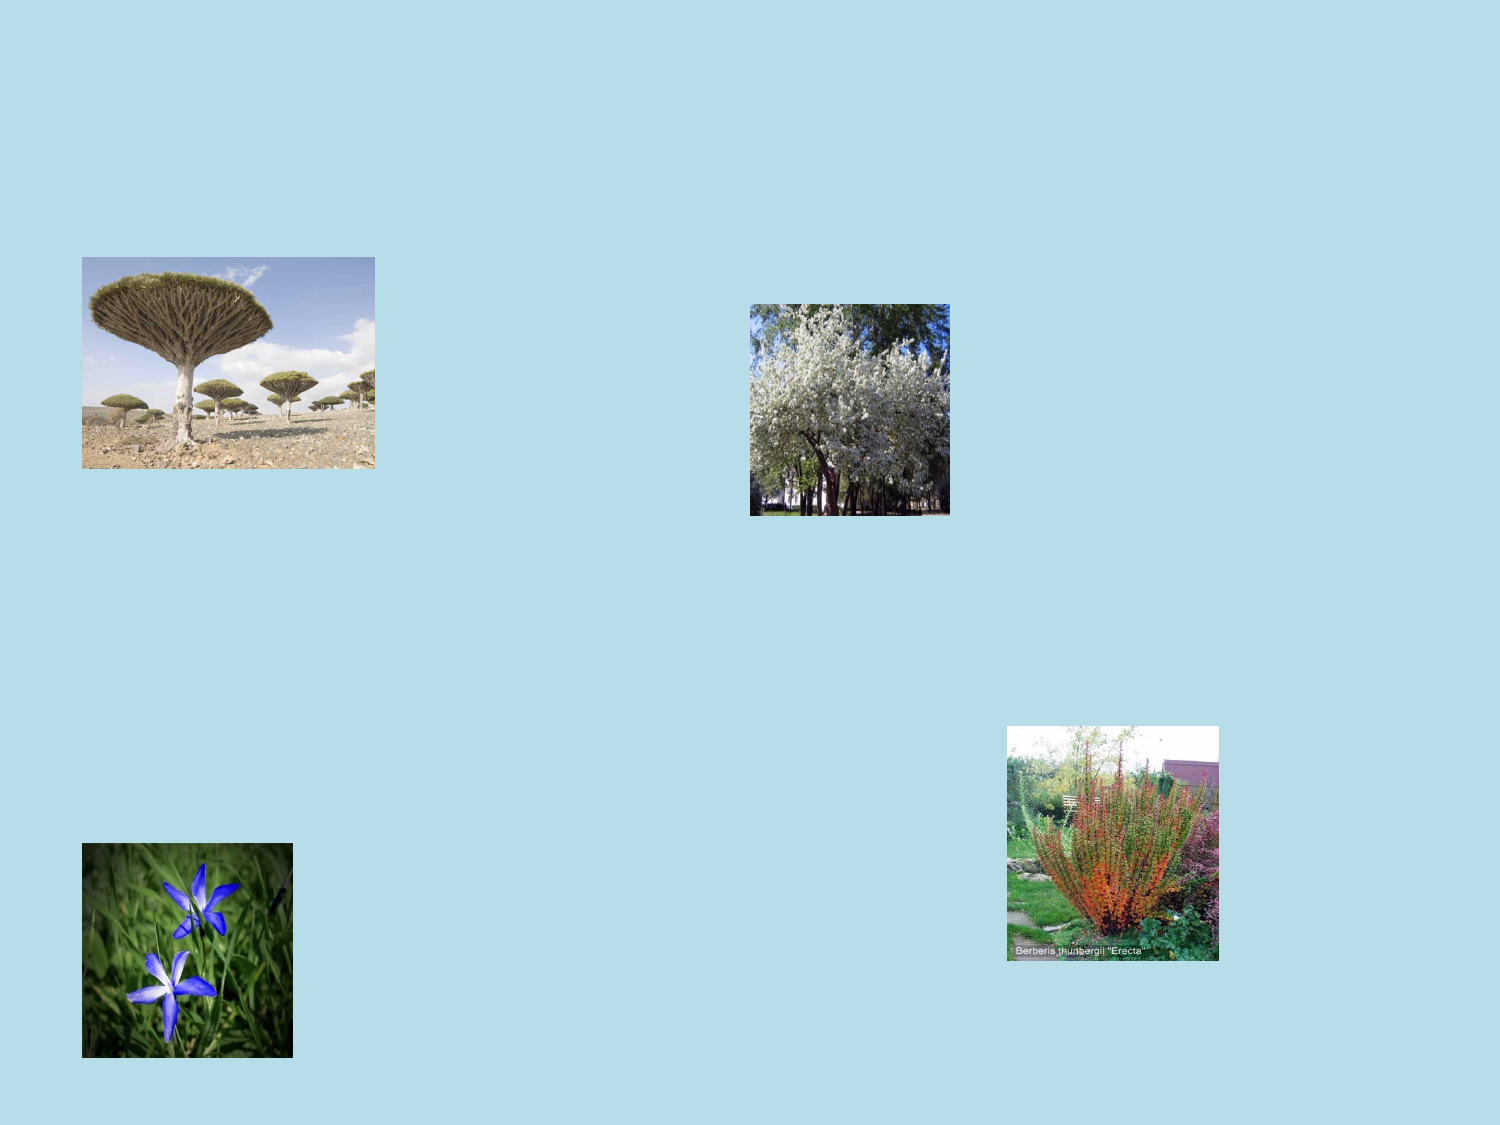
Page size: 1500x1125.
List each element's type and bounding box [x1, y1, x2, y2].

picture [81, 843, 294, 1058]
list [1007, 726, 1219, 962]
picture [749, 304, 950, 516]
picture [81, 257, 376, 469]
